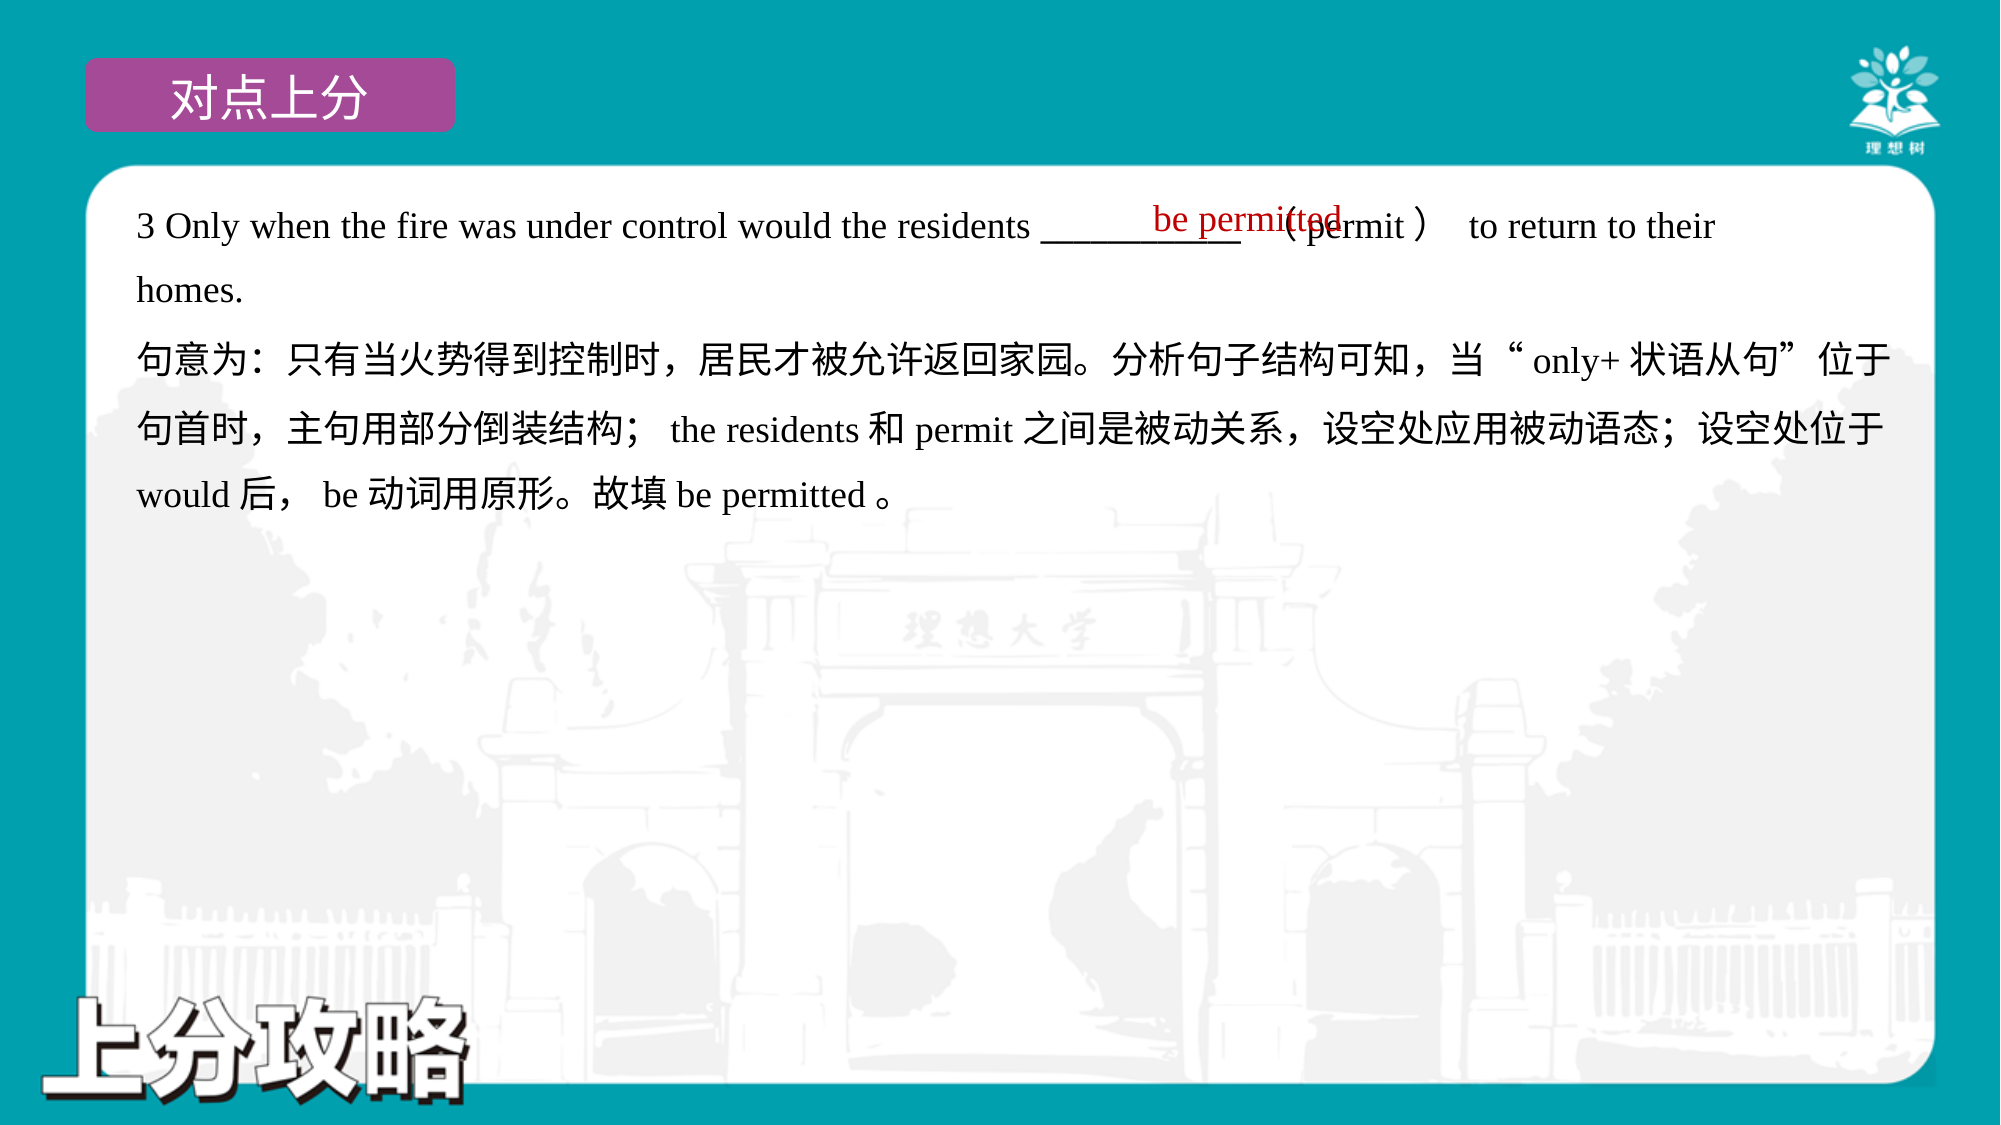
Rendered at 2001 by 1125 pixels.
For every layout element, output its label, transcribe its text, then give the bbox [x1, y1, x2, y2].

text_box 句意为：只有当火势得到控制时，居民才被允许返回家园。分析句子结构可知，当“only+状语从句”位于 句首时，主句用部分倒装结构；the residents和permit之间是被动关系，设空处应用被动语态；设空处位于 would后，be动词用原形。故填be permitted。 [136, 312, 1865, 508]
text_box 3 Only when the fire was under control would the residents ____________ （permit） to return to their homes. [136, 176, 1865, 304]
picture [0, 0, 2000, 1125]
text_box be permitted [1135, 169, 1361, 231]
